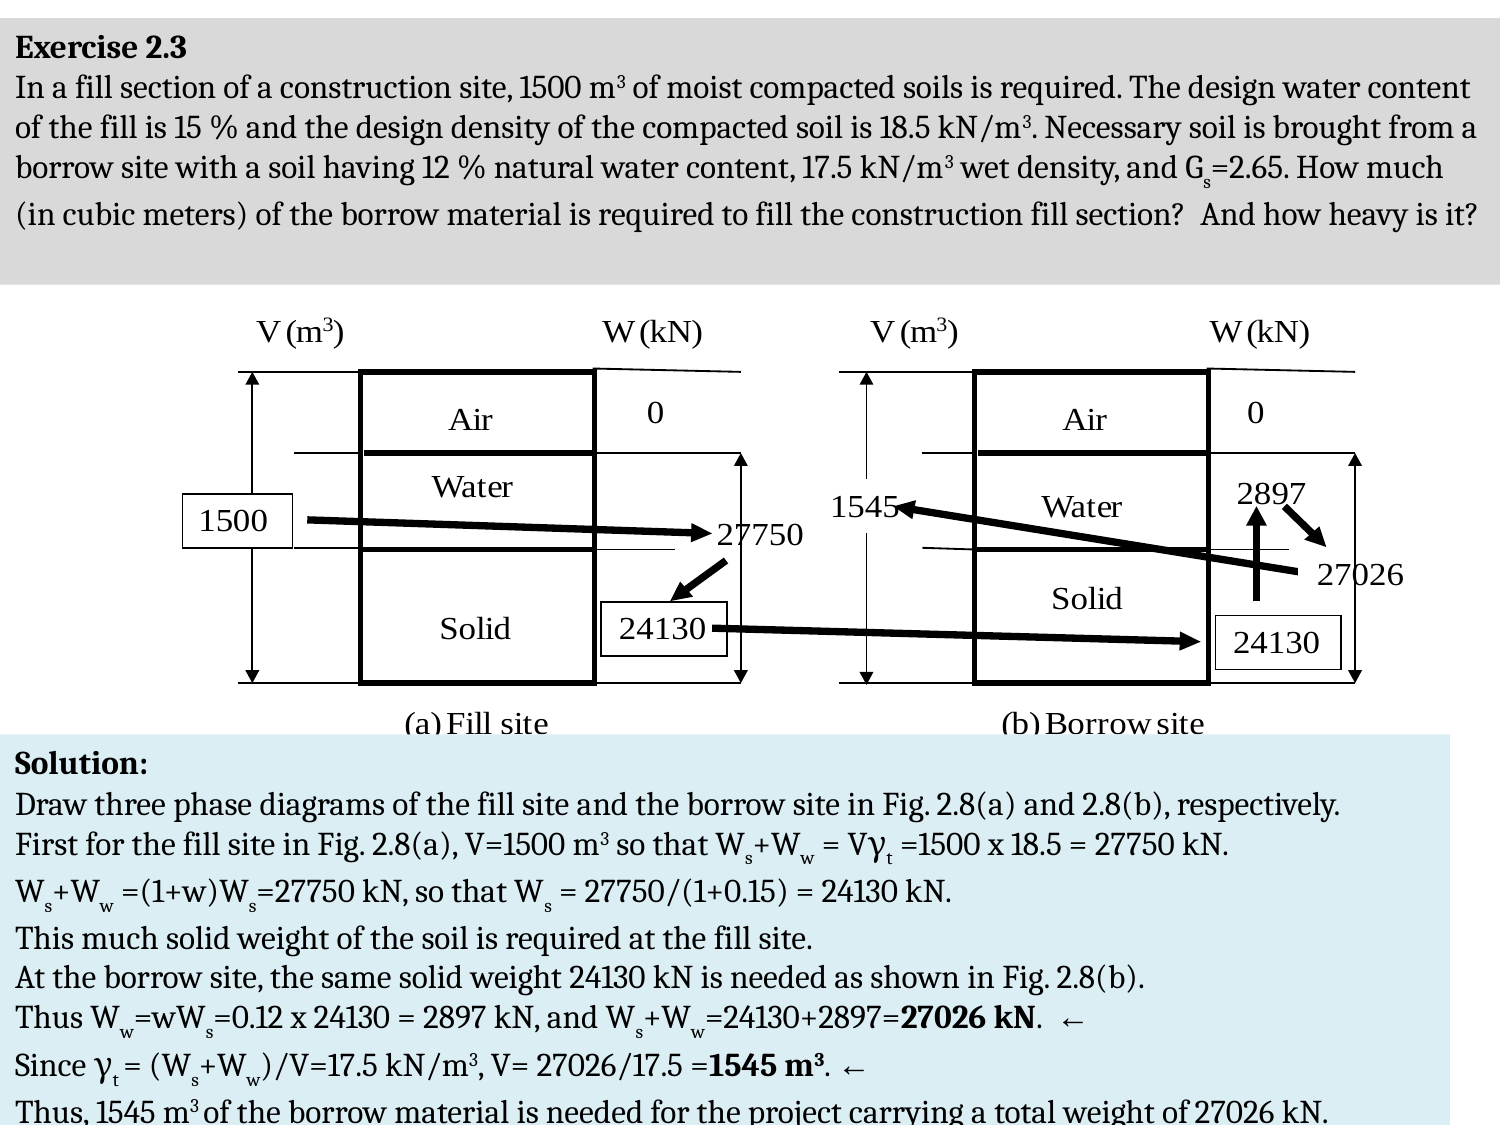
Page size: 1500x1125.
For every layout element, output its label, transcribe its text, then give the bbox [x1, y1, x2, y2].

text_box Solution: Draw three phase diagrams of the fill site and the borrow site in Fig. 2.8(a) and 2.8(b), respectively. First for the fill site in Fig. 2.8(a), V=1500 m3 so that Ws+Ww = Vγt =1500 x 18.5 = 27750 kN. Ws+Ww =(1+w)Ws=27750 kN, so that Ws = 27750/(1+0.15) = 24130 kN. This much solid weight of the soil is required at the fill site. At the borrow site, the same solid weight 24130 kN is needed as shown in Fig. 2.8(b). Thus Ww=wWs=0.12 x 24130 = 2897 kN, and Ws+Ww=24130+2897=27026 kN. ← Since γt = (Ws+Ww)/V=17.5 kN/m3, V= 27026/17.5 =1545 m3. ← Thus, 1545 m3 of the borrow material is needed for the project carrying a total weight of 27026 kN. [0, 734, 1450, 1125]
picture [177, 299, 1426, 751]
text_box Exercise 2.3 In a fill section of a construction site, 1500 m3 of moist compacted soils is required. The design water content of the fill is 15 % and the design density of the compacted soil is 18.5 kN/m3. Necessary soil is brought from a borrow site with a soil having 12 % natural water content, 17.5 kN/m3 wet density, and Gs=2.65. How much (in cubic meters) of the borrow material is required to fill the construction fill section? And how heavy is it? [0, 18, 1500, 285]
